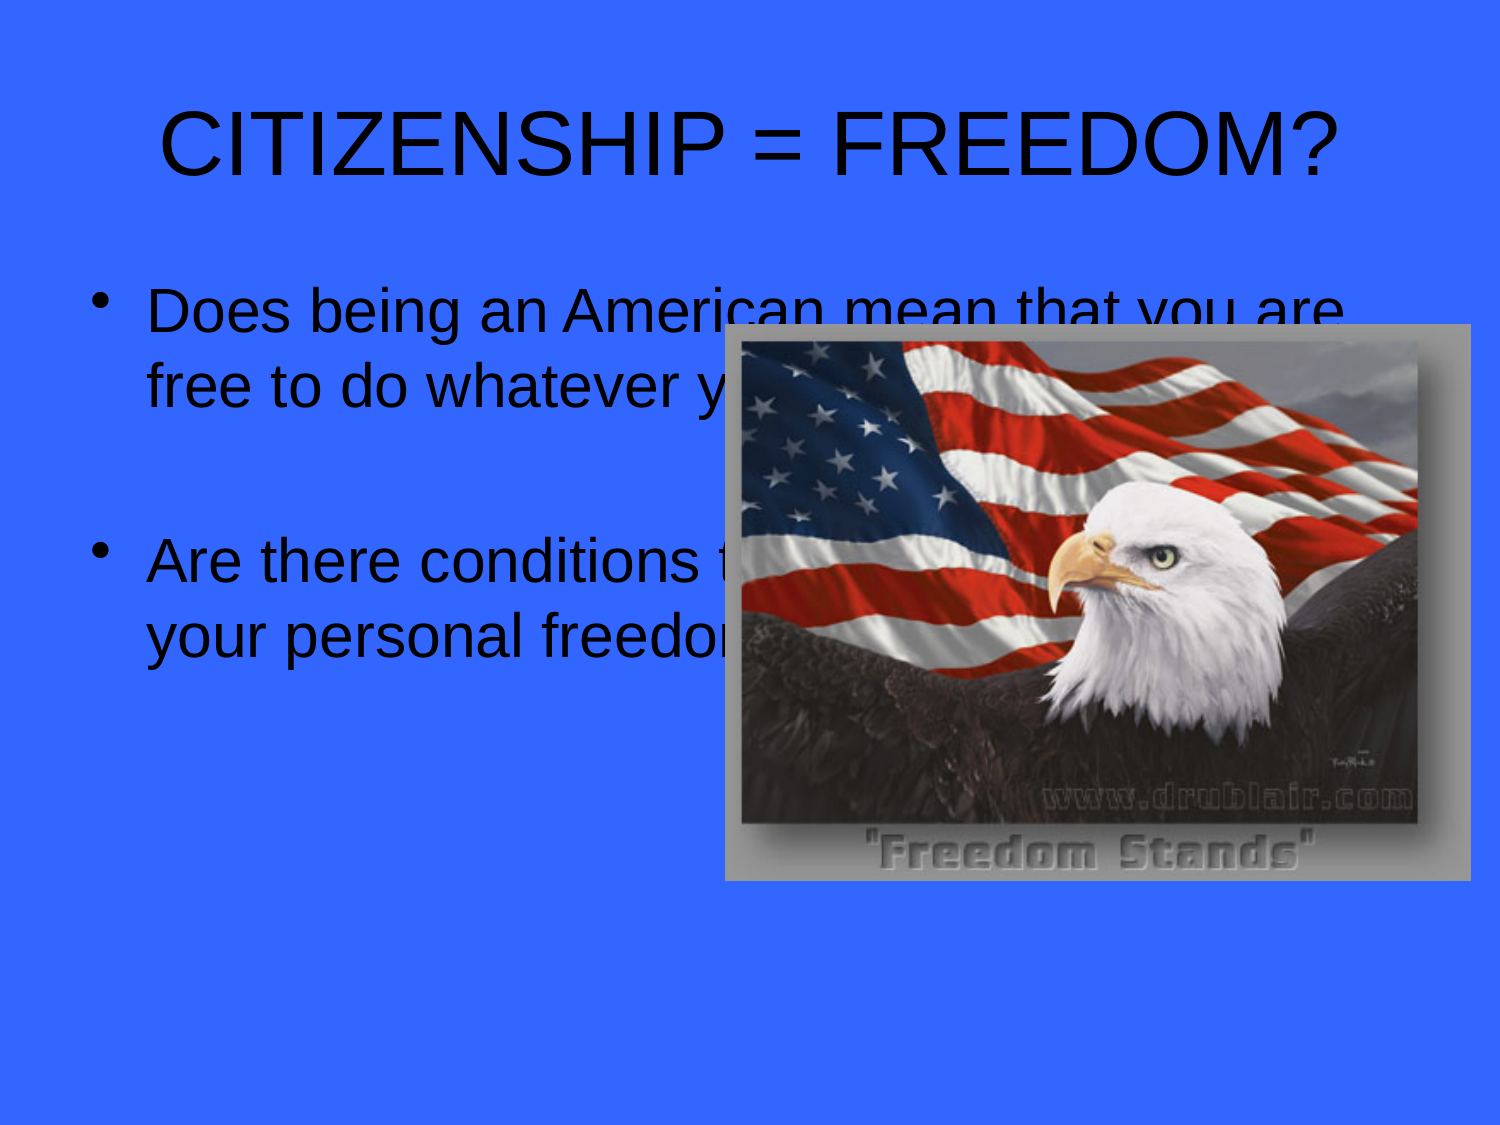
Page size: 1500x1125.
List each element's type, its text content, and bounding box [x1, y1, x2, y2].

picture [724, 324, 1471, 882]
list Does being an American mean that you are free to do whatever you want? Are there conditions that come along with your personal freedom? [75, 262, 1425, 1005]
title CITIZENSHIP = FREEDOM? [75, 45, 1425, 233]
